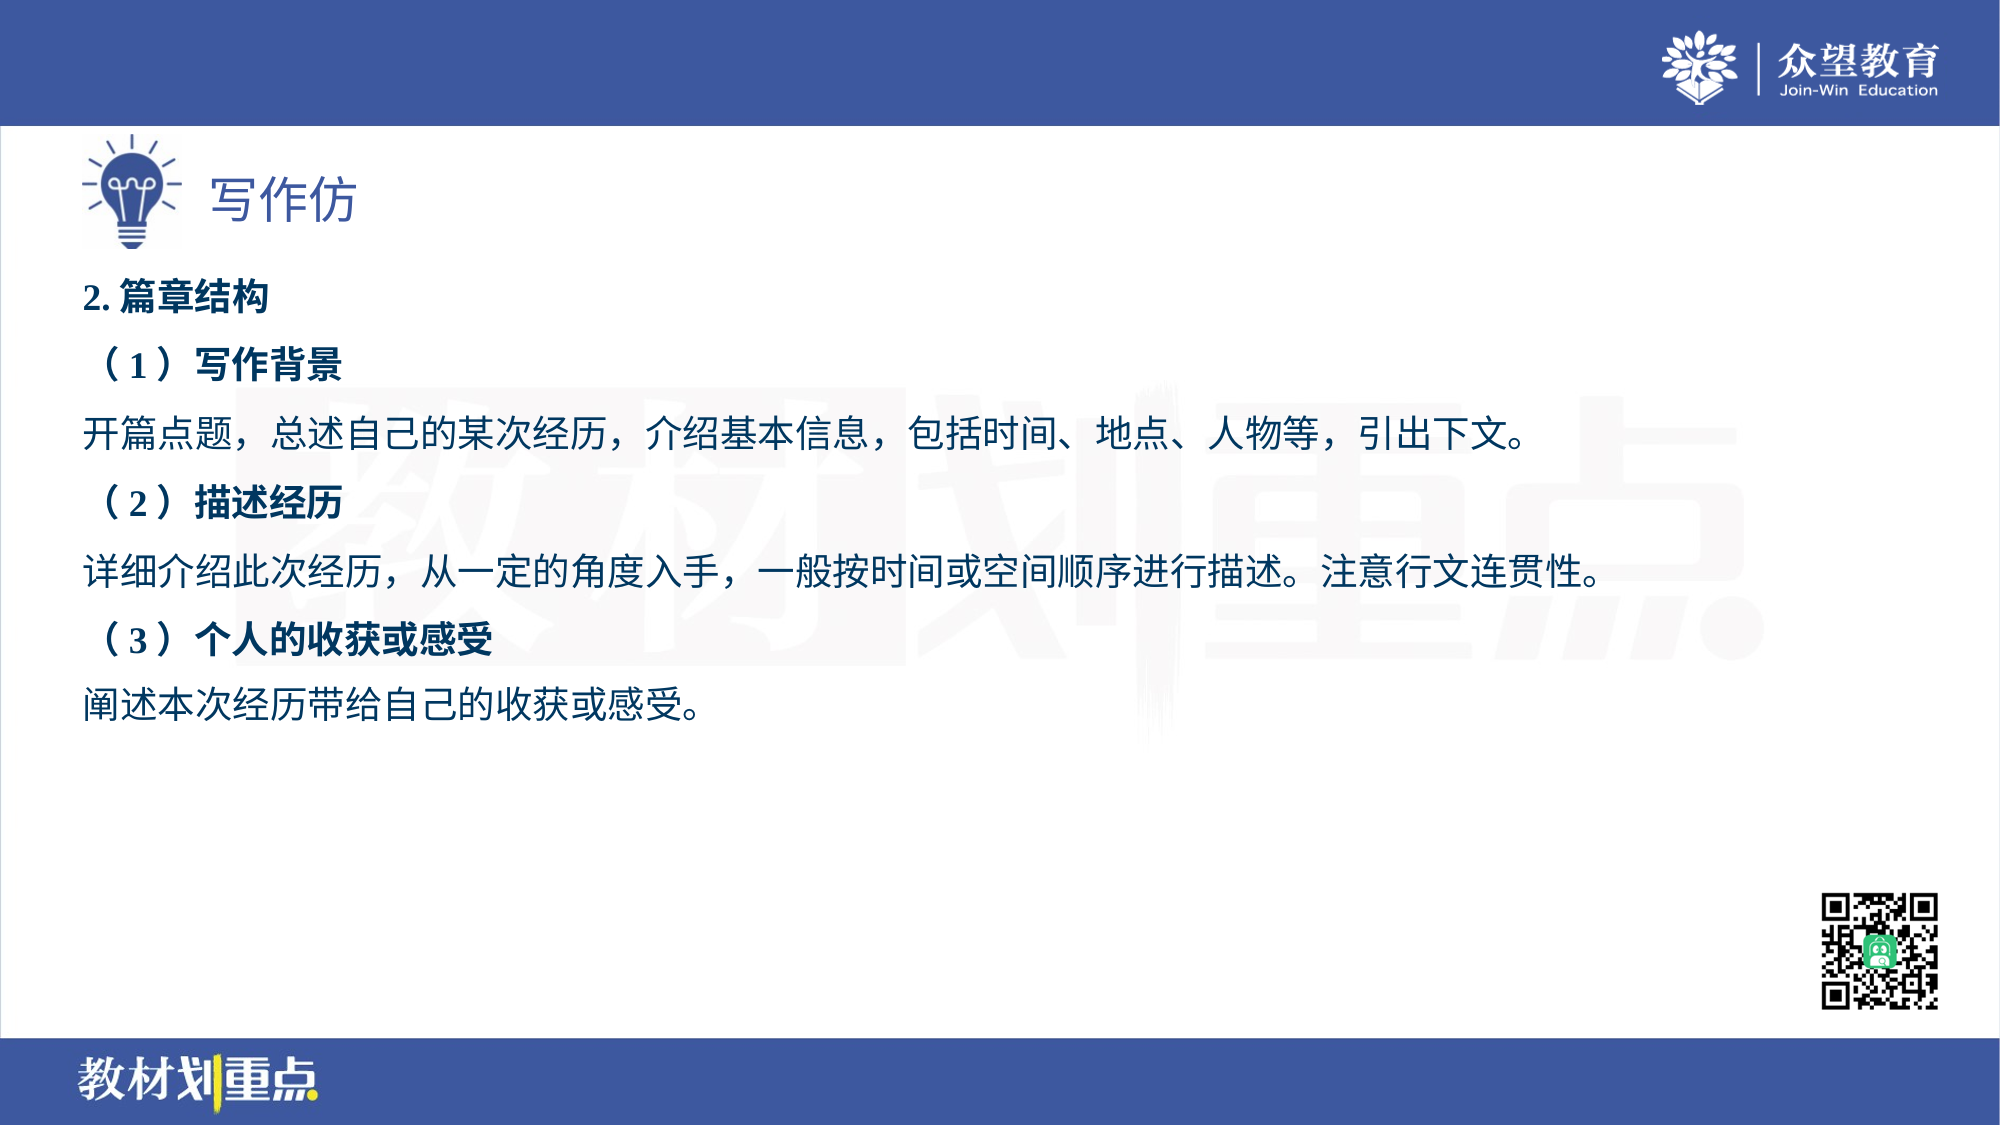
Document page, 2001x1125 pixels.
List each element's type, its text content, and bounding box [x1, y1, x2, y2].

text_box 2.篇章结构 （1）写作背景 开篇点题，总述自己的某次经历，介绍基本信息，包括时间、地点、人物等，引出下文。 （2）描述经历 详细介绍此次经历，从一定的角度入手，一般按时间或空间顺序进行描述。注意行文连贯性。 （3）个人的收获或感受 阐述本次经历带给自己的收获或感受。 [82, 248, 1817, 720]
picture [0, 0, 2000, 1125]
